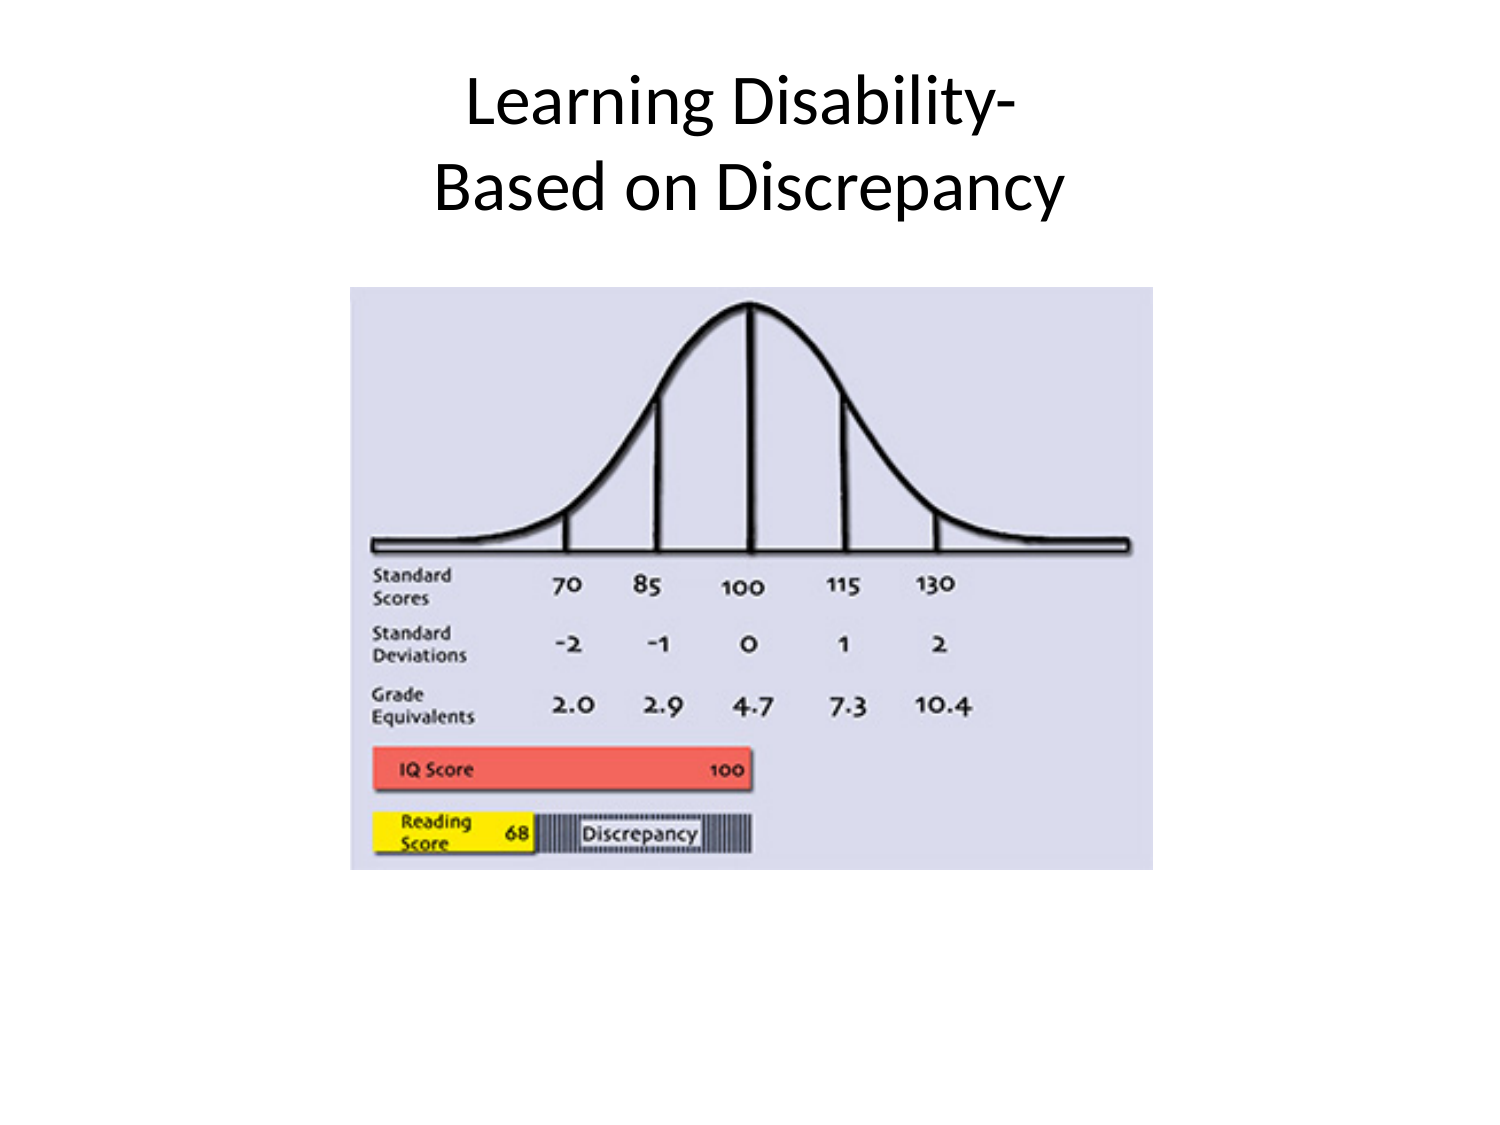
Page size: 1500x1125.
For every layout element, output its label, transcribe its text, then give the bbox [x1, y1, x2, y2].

title Learning Disability- Based on Discrepancy [75, 45, 1425, 233]
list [349, 287, 1153, 870]
